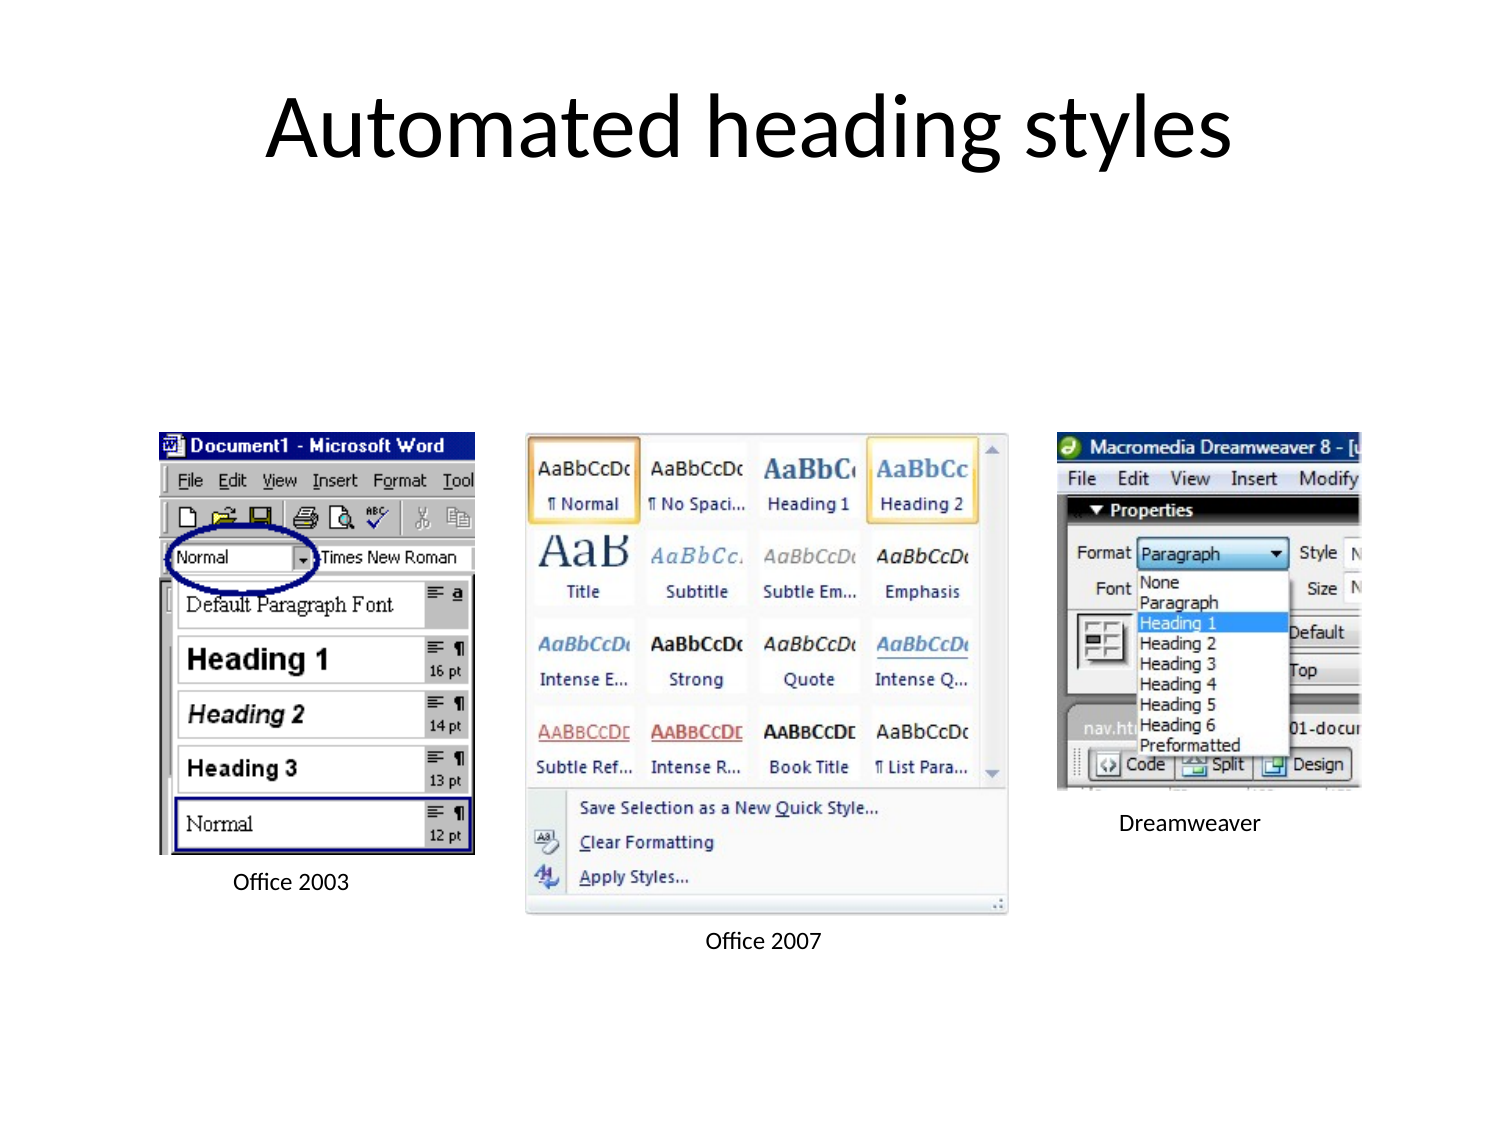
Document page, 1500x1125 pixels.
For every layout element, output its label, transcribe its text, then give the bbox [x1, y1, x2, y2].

title Automated heading styles [74, 44, 1426, 197]
picture [525, 432, 1009, 916]
text_box Dreamweaver [1104, 800, 1329, 844]
text_box Office 2007 [690, 925, 916, 962]
text_box Office 2003 [218, 864, 467, 903]
picture [159, 432, 476, 855]
picture [1056, 432, 1362, 791]
